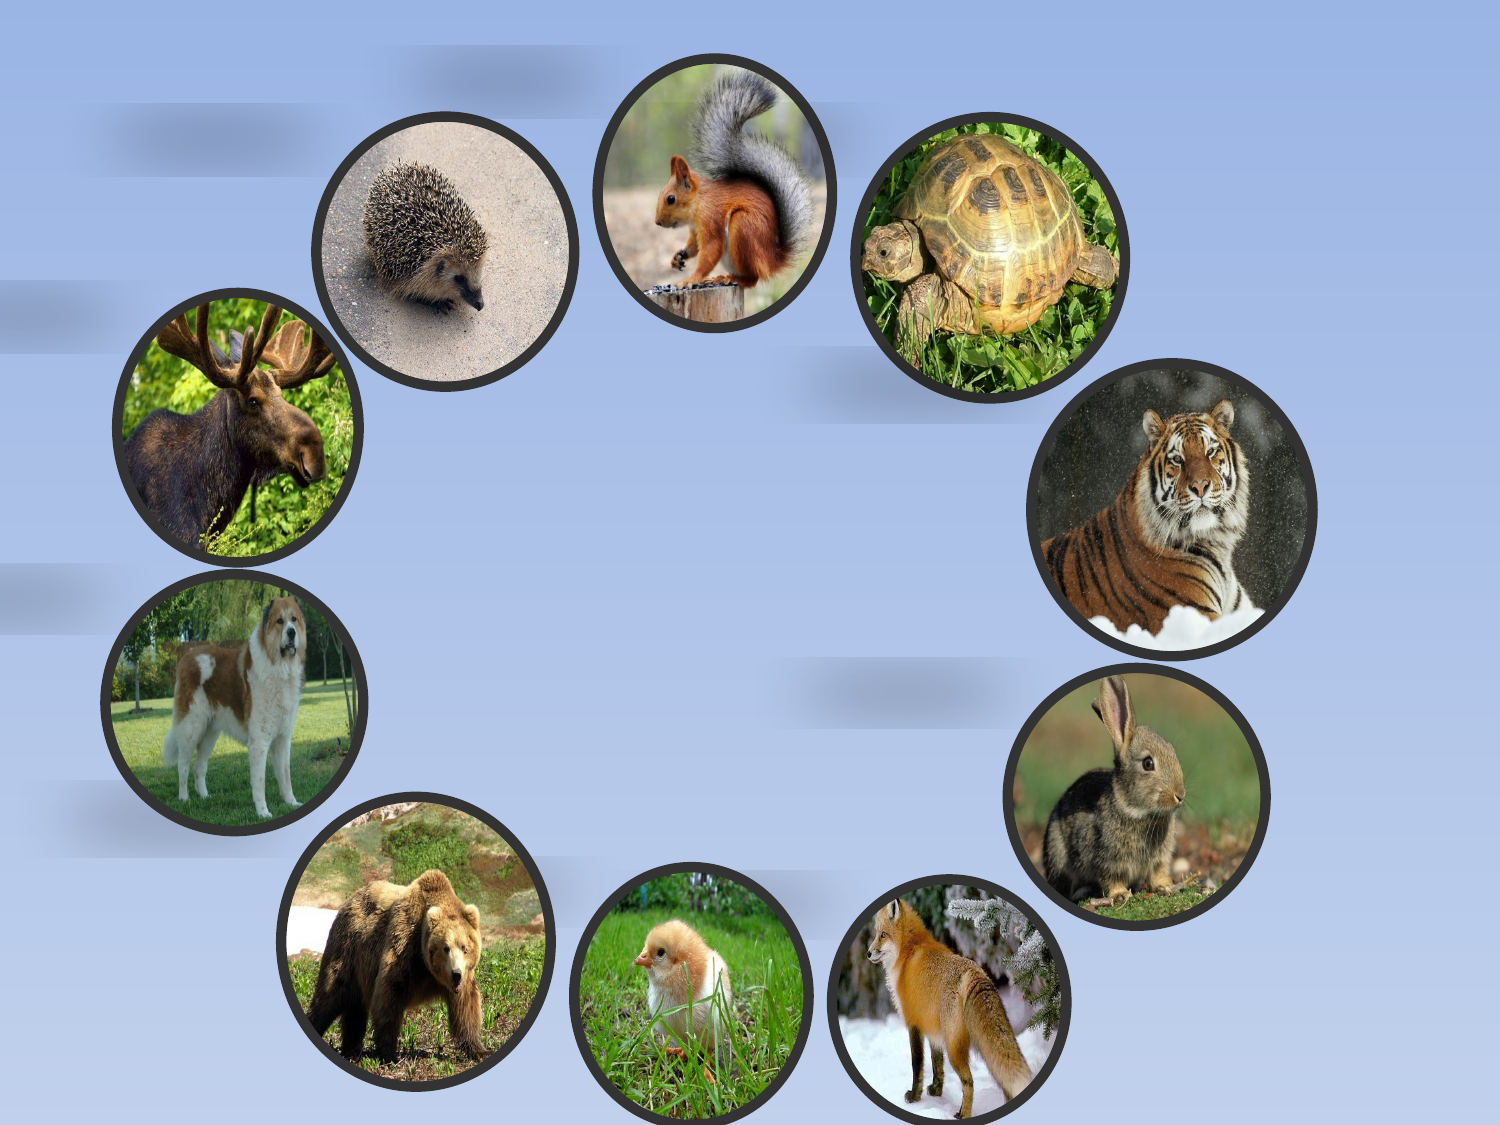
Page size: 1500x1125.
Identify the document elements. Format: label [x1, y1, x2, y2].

picture [573, 866, 809, 1125]
picture [116, 116, 575, 563]
picture [855, 116, 1313, 657]
picture [597, 58, 833, 329]
picture [105, 573, 551, 1087]
picture [831, 667, 1266, 1125]
